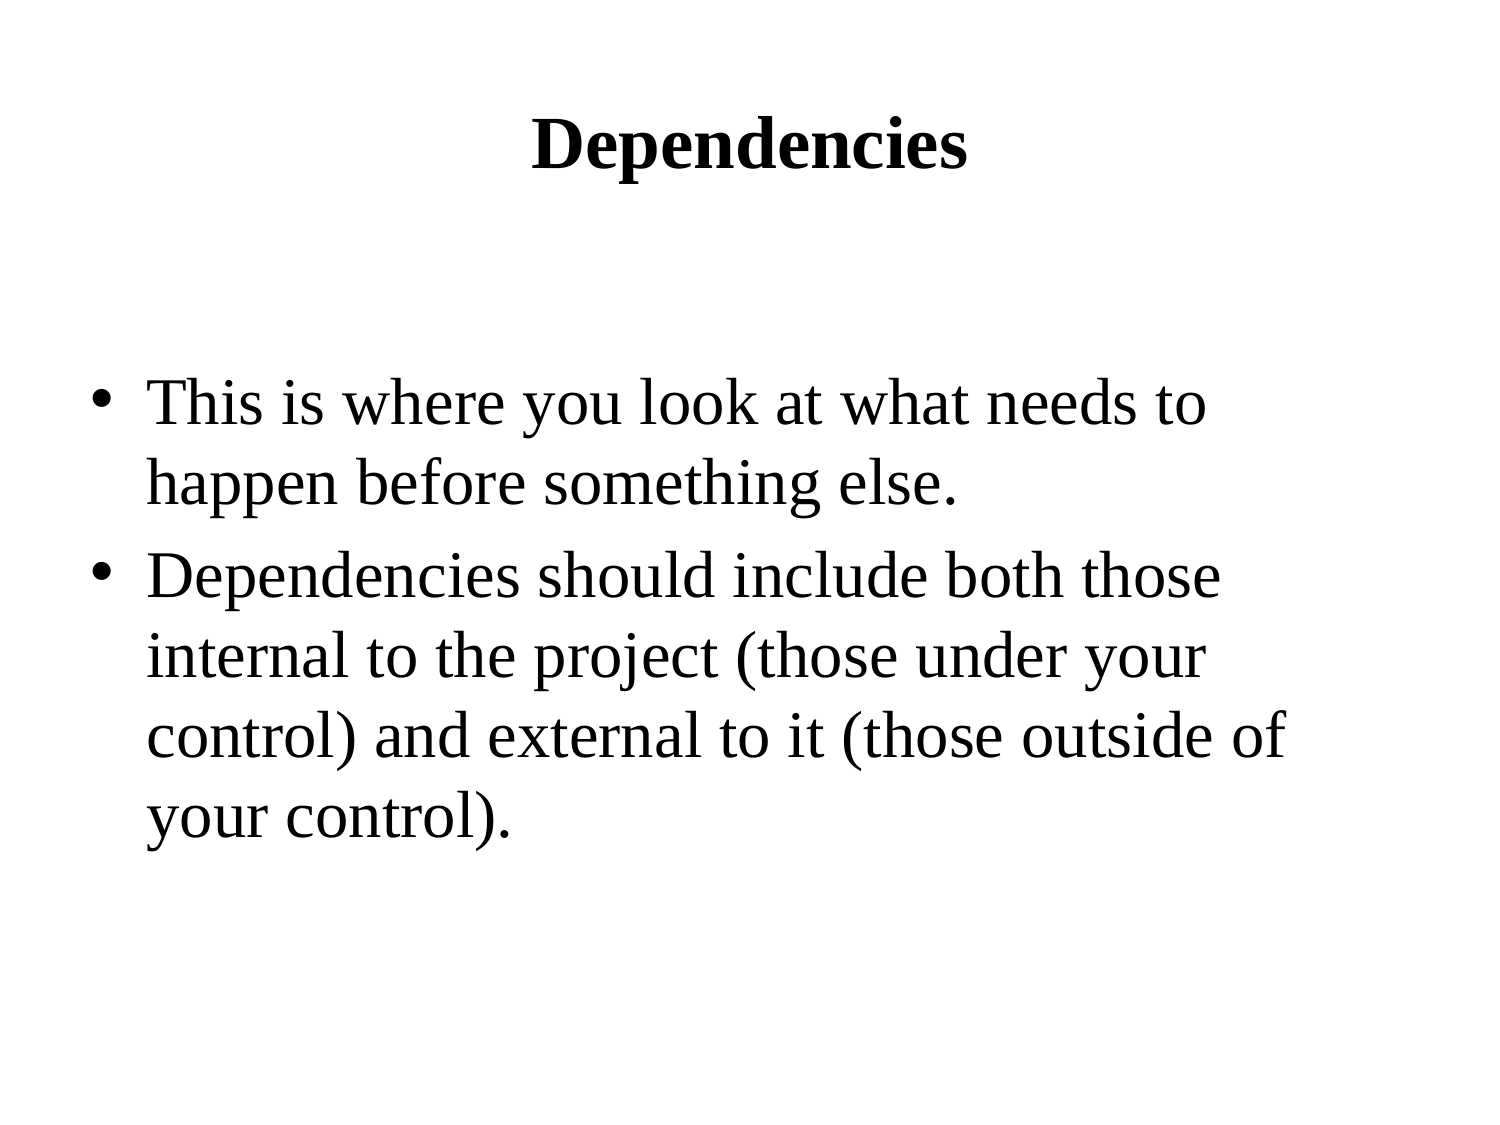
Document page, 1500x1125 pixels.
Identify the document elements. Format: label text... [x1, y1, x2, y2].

list This is where you look at what needs to happen before something else. Dependencies should include both those internal to the project (those under your control) and external to it (those outside of your control). [75, 350, 1425, 988]
title Dependencies [75, 45, 1425, 233]
